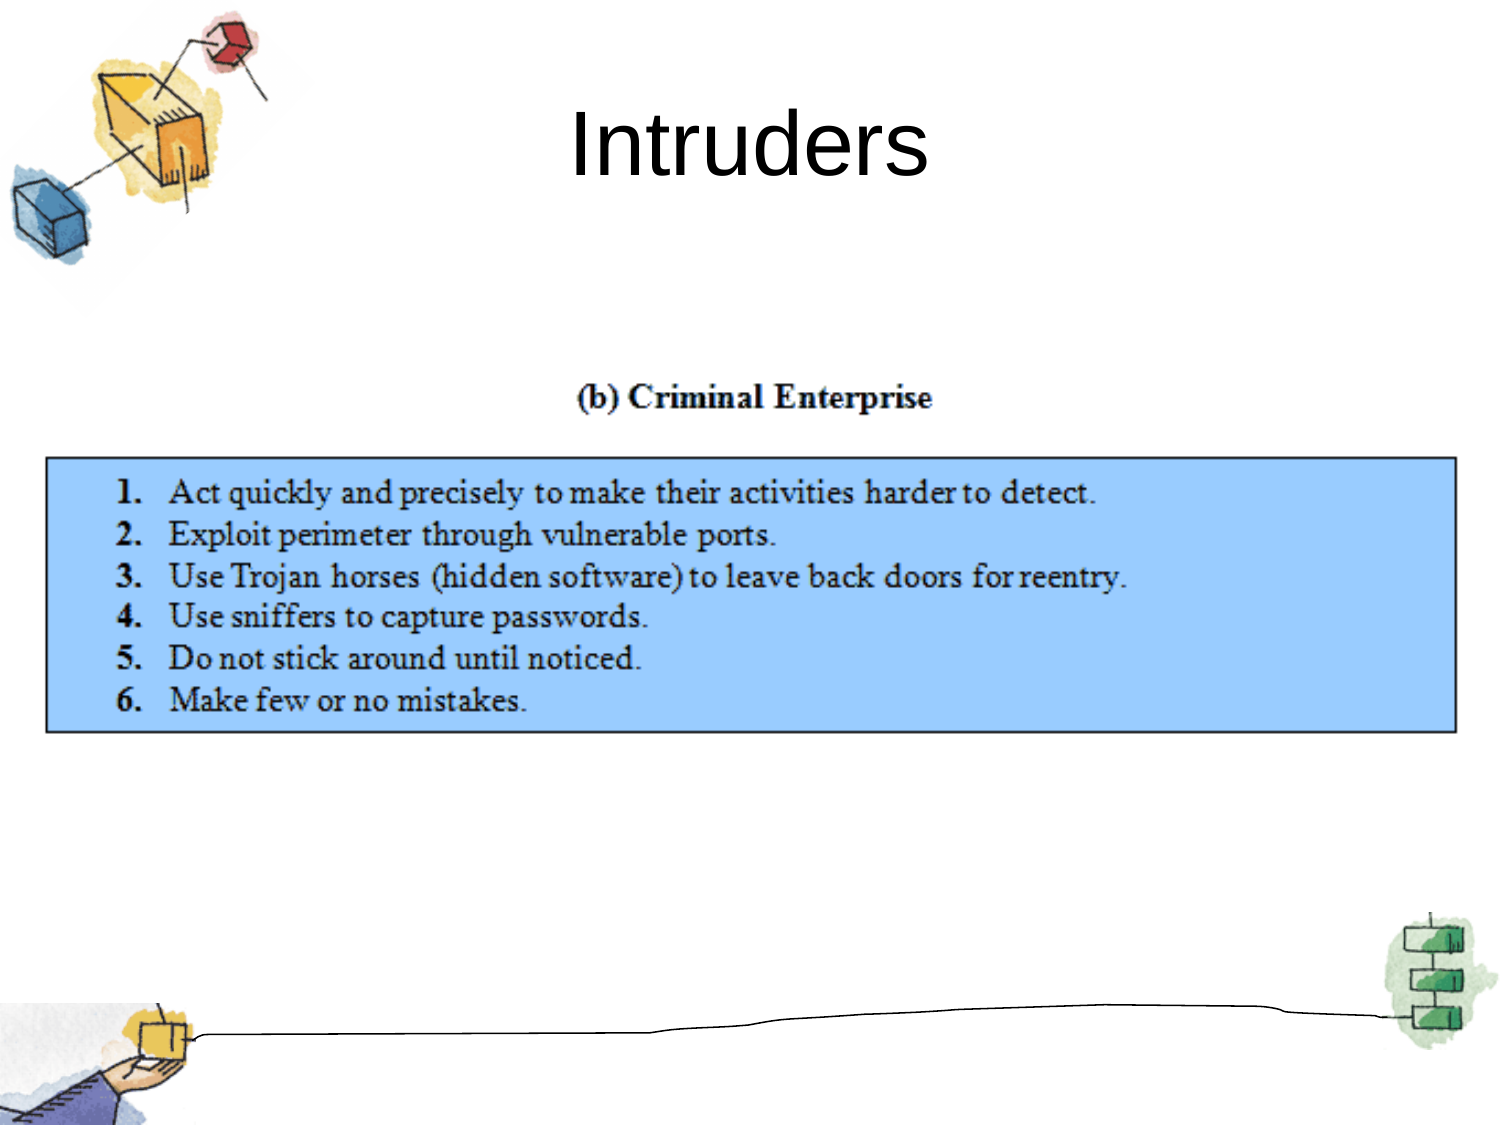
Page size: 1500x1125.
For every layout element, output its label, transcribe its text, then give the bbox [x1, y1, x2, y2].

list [2, 349, 1484, 767]
picture [114, 0, 274, 44]
picture [0, 1003, 196, 1125]
title Intruders [74, 44, 1426, 233]
picture [0, 85, 167, 316]
picture [1382, 912, 1500, 1050]
